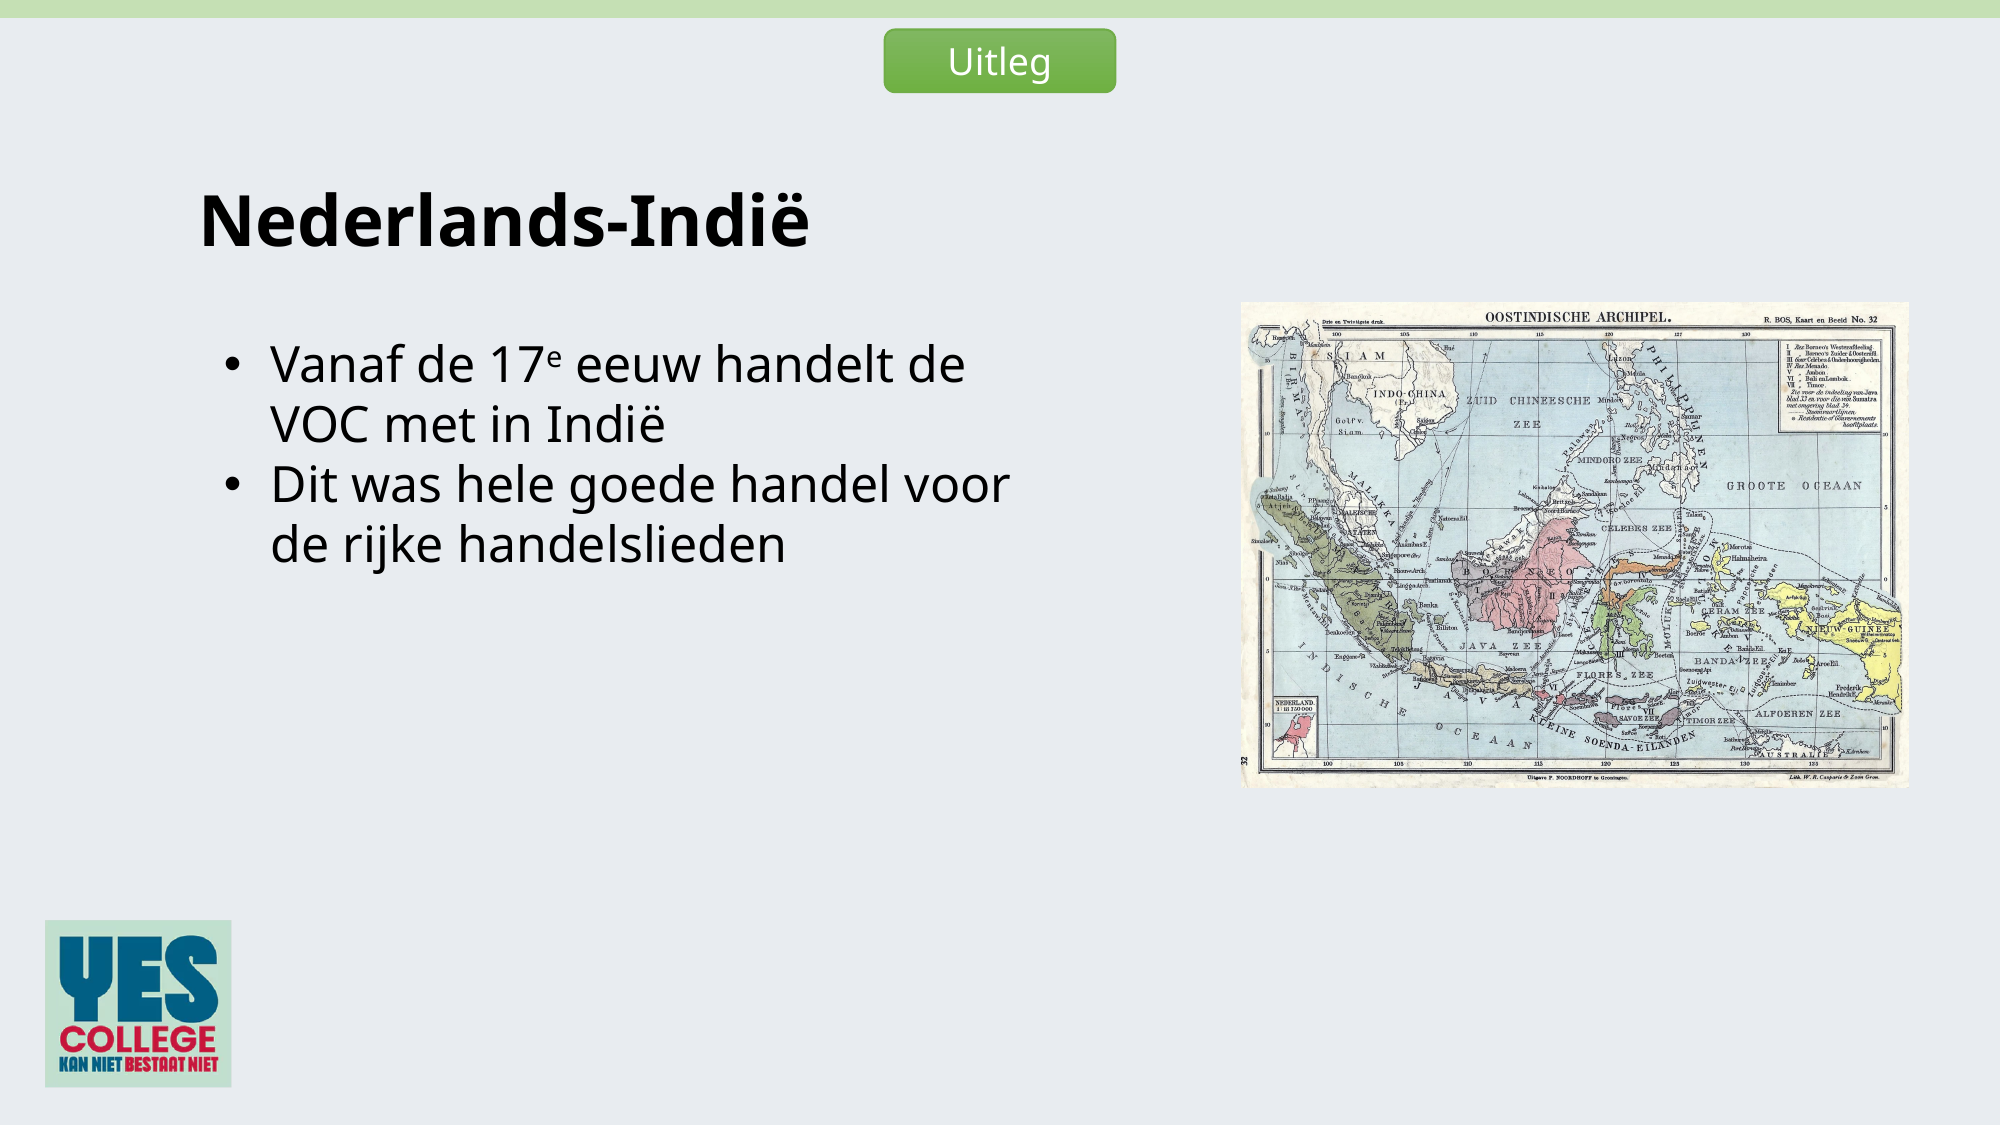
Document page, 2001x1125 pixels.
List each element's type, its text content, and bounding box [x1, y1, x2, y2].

text_box [0, 0, 2000, 18]
text_box Vanaf de 17e eeuw handelt de VOC met in Indië Dit was hele goede handel voor de rijke handelslieden [209, 325, 1079, 761]
picture [1240, 302, 1909, 788]
text_box Uitleg [883, 28, 1117, 94]
text_box Nederlands-Indië [183, 168, 1368, 269]
picture [0, 913, 356, 1093]
